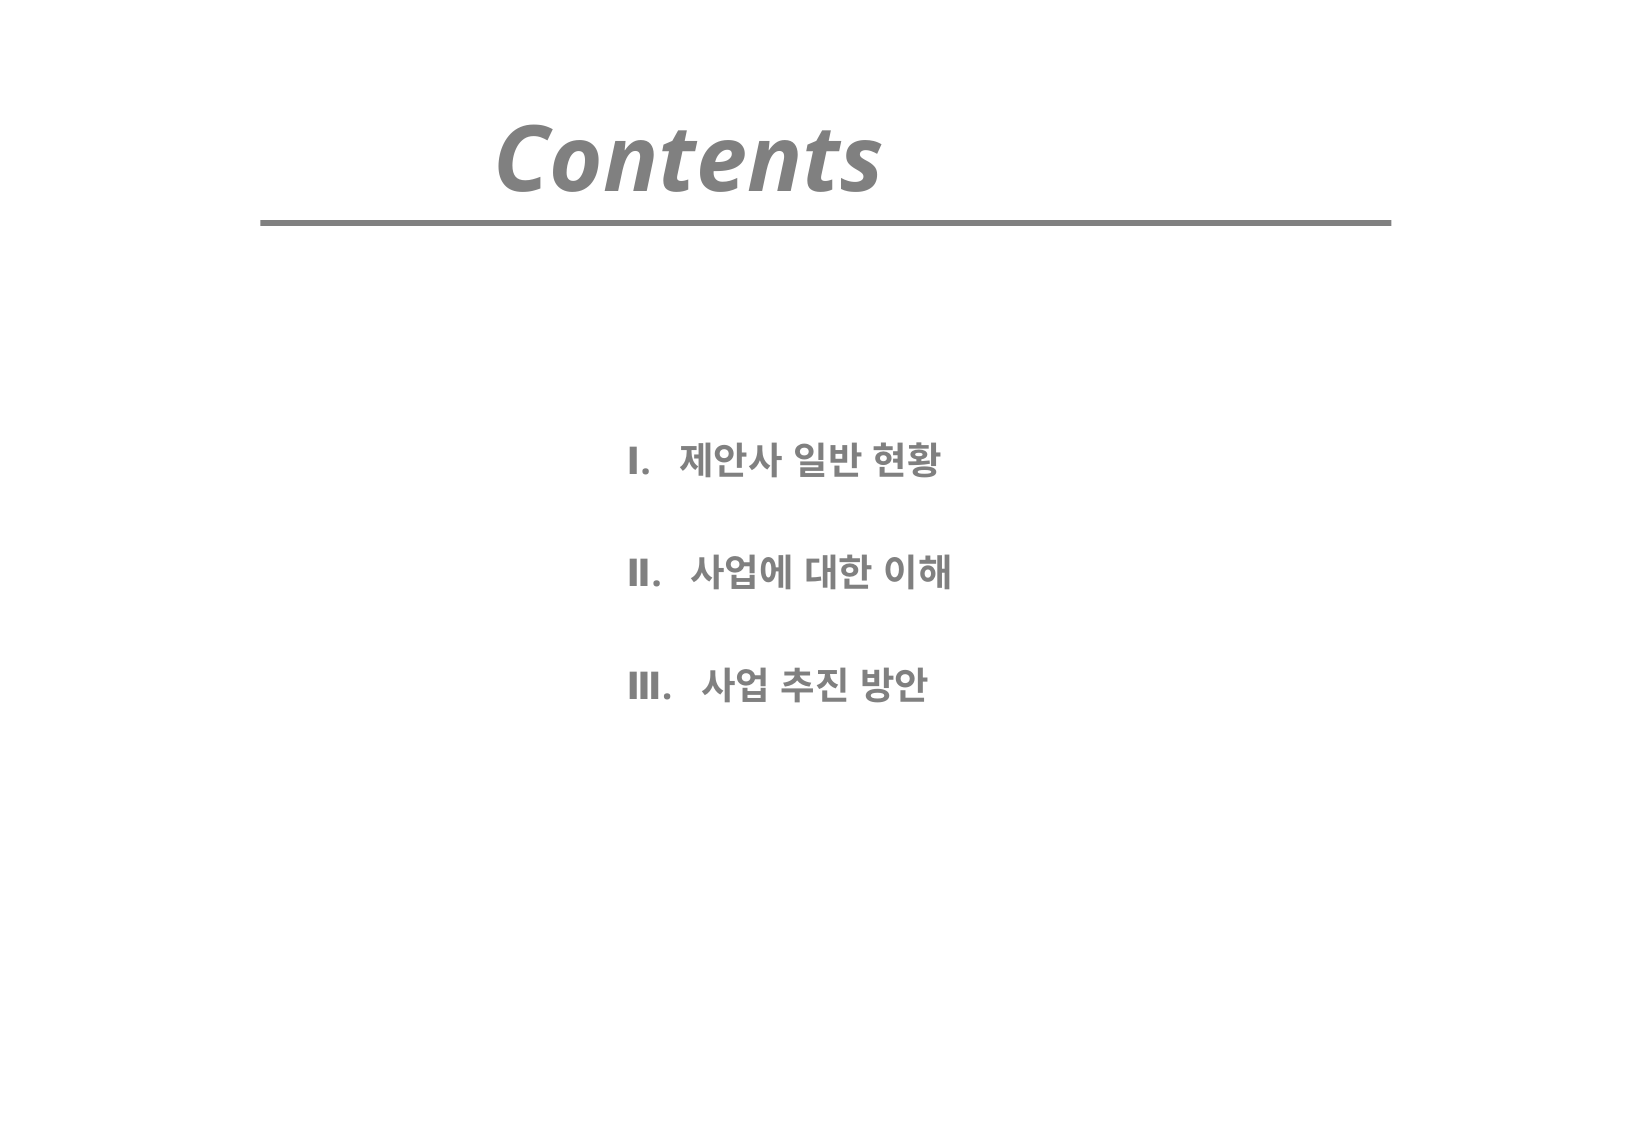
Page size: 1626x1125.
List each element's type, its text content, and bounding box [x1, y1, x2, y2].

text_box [260, 219, 1392, 226]
text_box Contents [493, 99, 1132, 210]
text_box Ⅰ. 제안사 일반 현황 Ⅱ. 사업에 대한 이해 Ⅲ. 사업 추진 방안 [611, 361, 1096, 714]
